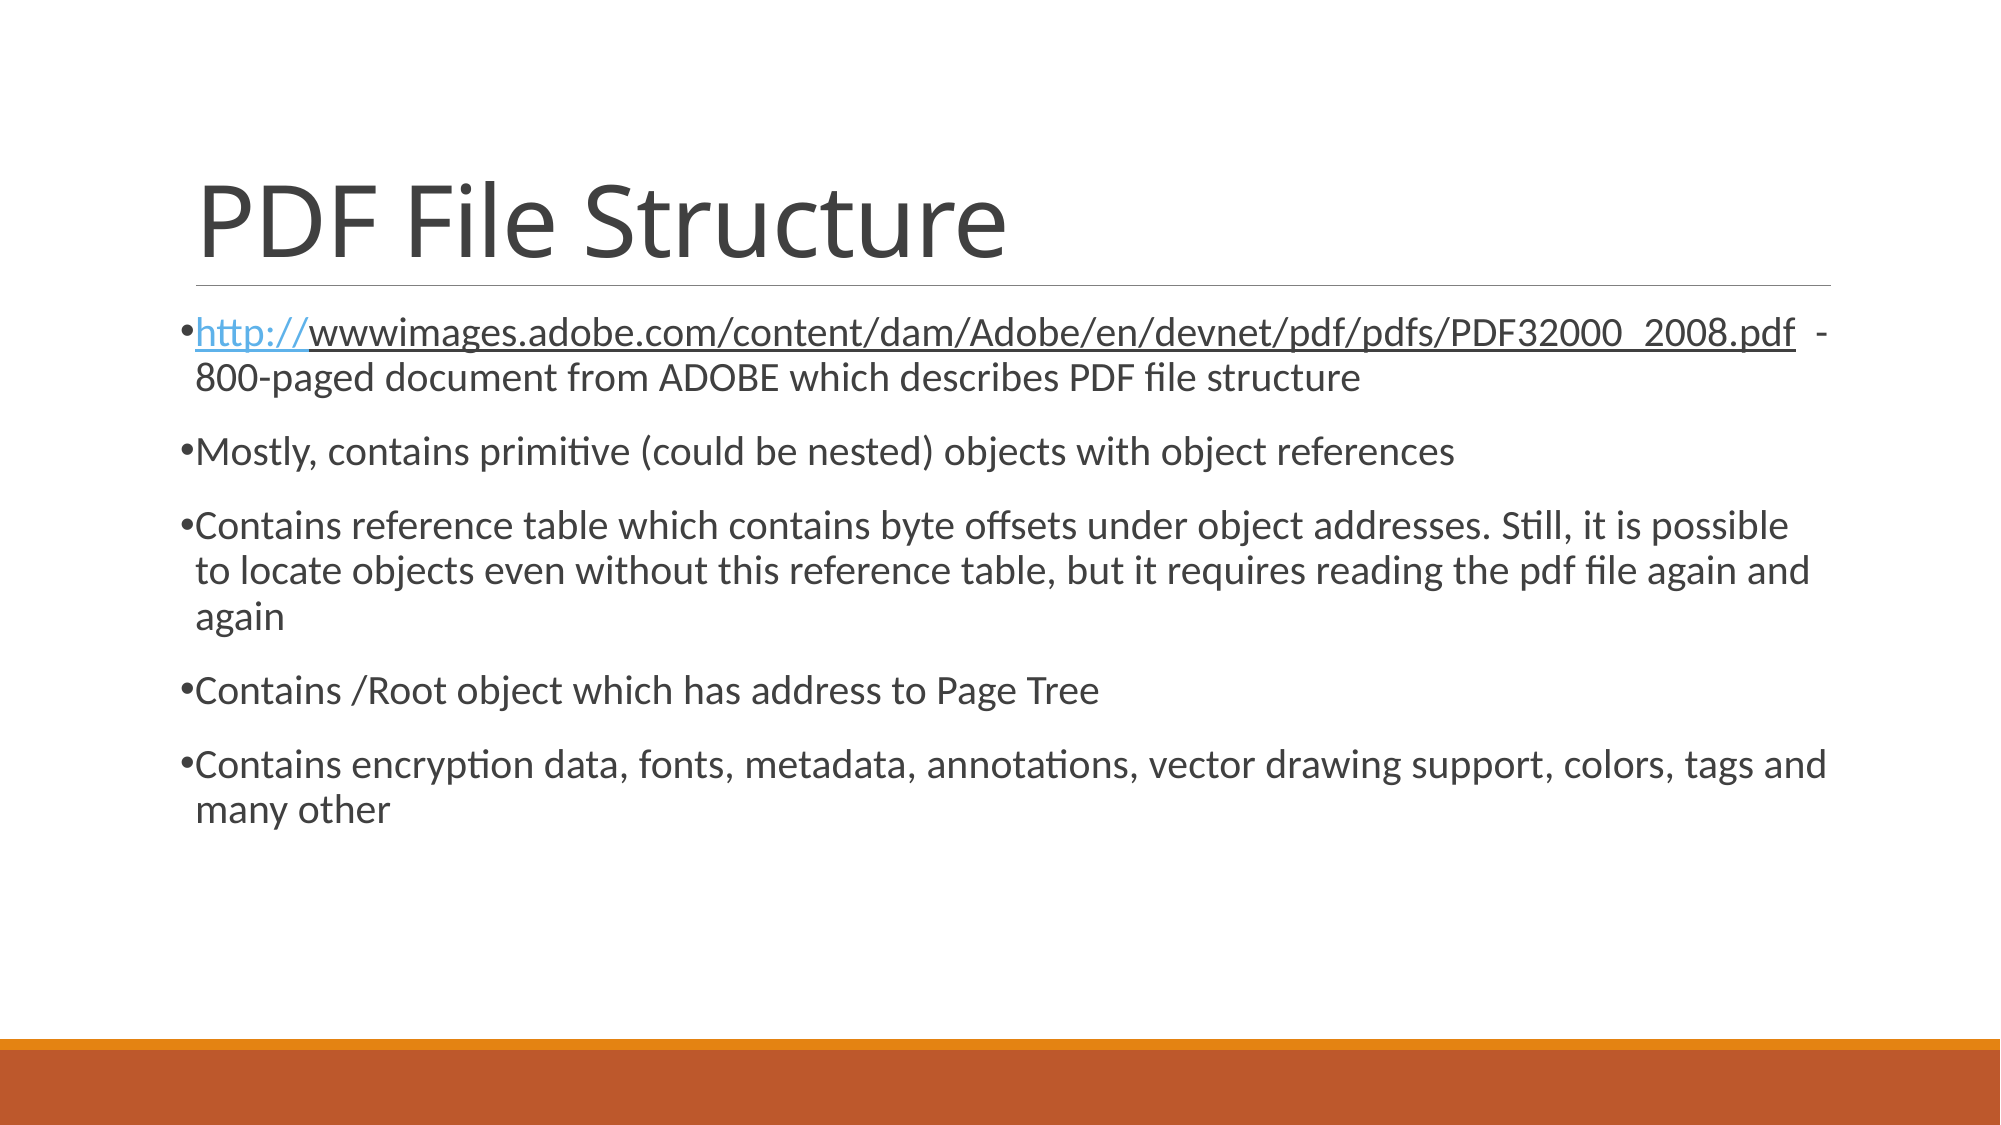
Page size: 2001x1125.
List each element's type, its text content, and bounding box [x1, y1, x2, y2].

list http://wwwimages.adobe.com/content/dam/Adobe/en/devnet/pdf/pdfs/PDF32000_2008.pdf - 800-paged document from ADOBE which describes PDF file structure Mostly, contains primitive (could be nested) objects with object references Contains reference table which contains byte offsets under object addresses. Still, it is possible to locate objects even without this reference table, but it requires reading the pdf file again and again Contains /Root object which has address to Page Tree Contains encryption data, fonts, metadata, annotations, vector drawing support, colors, tags and many other [180, 302, 1830, 963]
title PDF File Structure [180, 47, 1830, 285]
